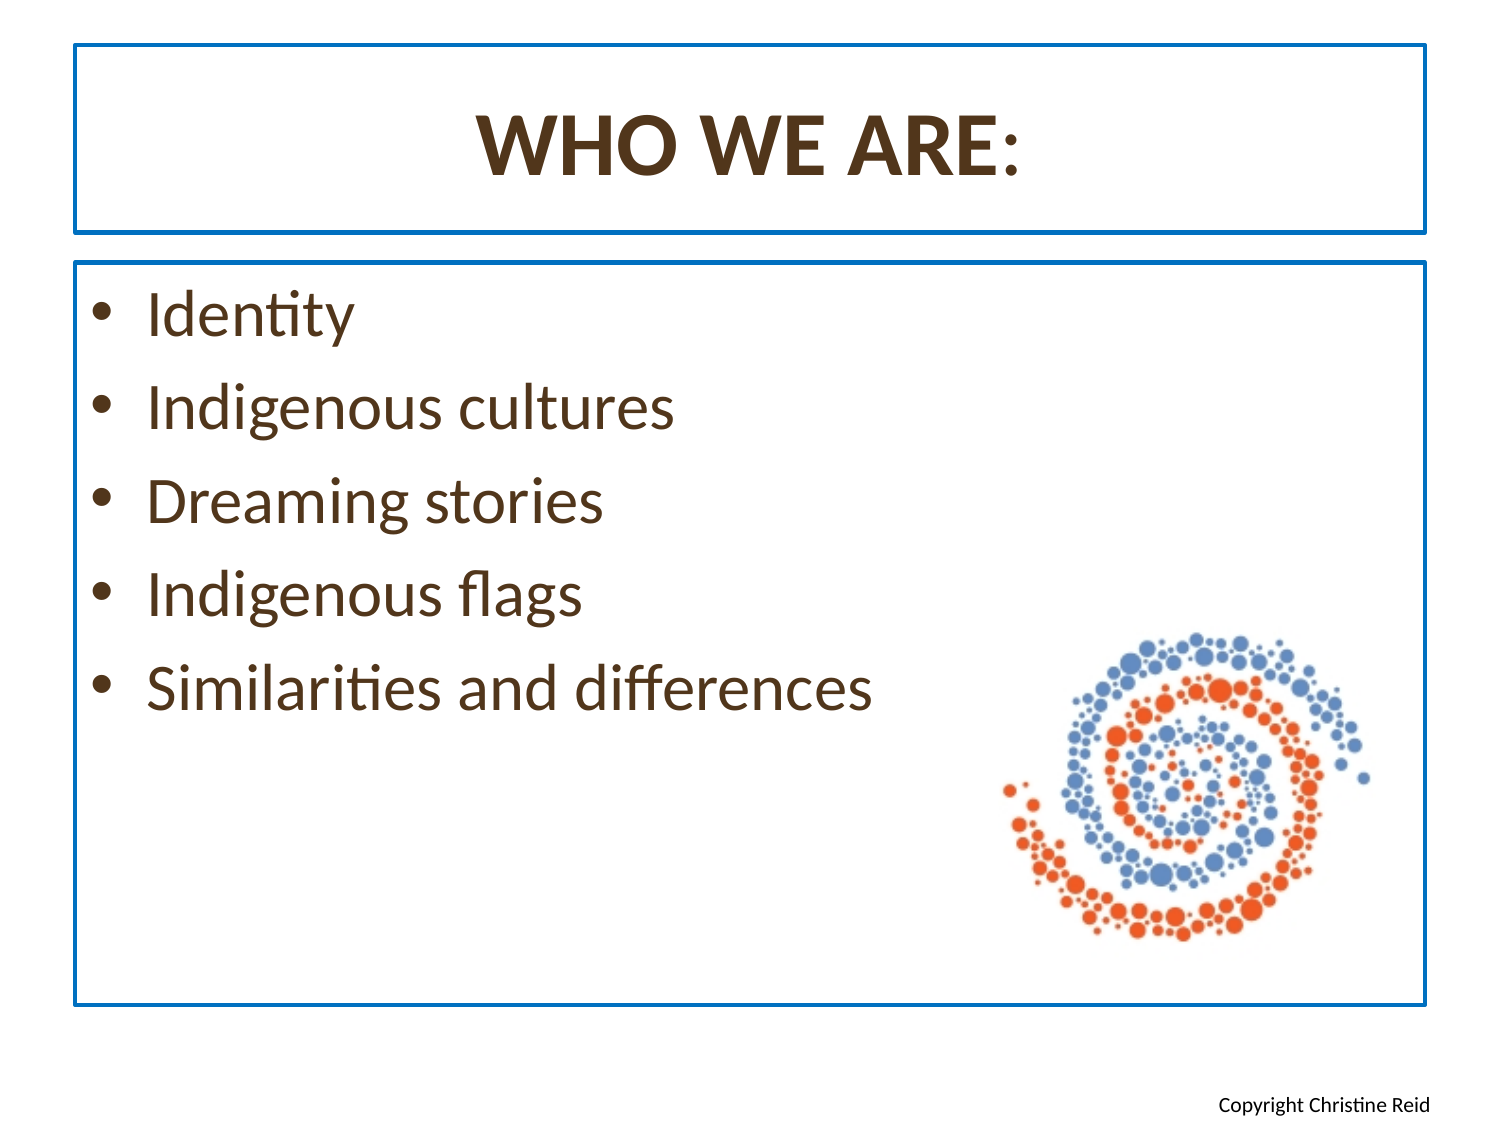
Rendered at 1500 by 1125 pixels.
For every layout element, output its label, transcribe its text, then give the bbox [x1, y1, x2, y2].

picture [997, 597, 1377, 977]
list Identity Indigenous cultures Dreaming stories Indigenous flags Similarities and differences [73, 260, 1427, 1007]
text_box Copyright Christine Reid [1204, 1058, 1446, 1125]
title WHO WE ARE: [73, 43, 1427, 235]
